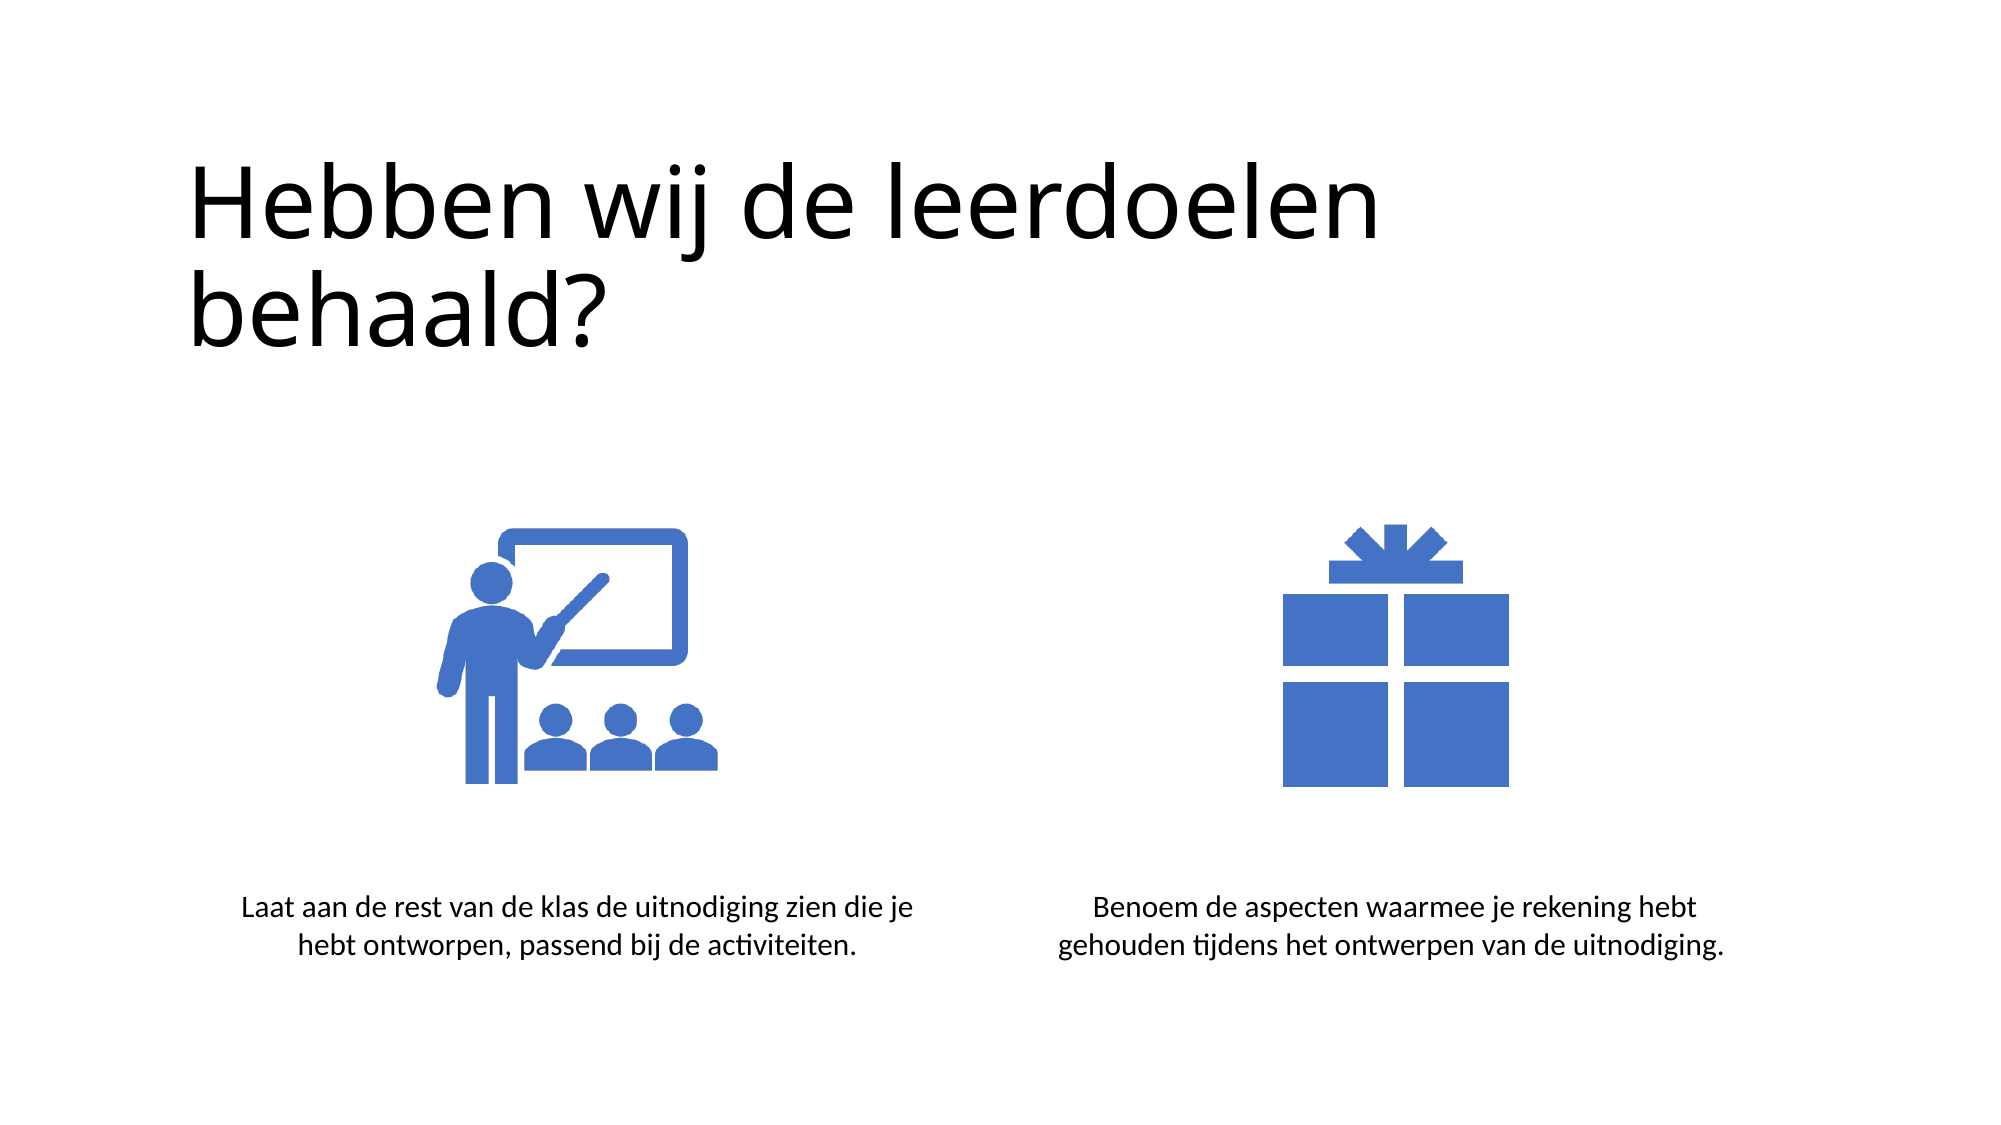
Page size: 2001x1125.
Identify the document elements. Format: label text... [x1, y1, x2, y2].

title Hebben wij de leerdoelen behaald? [171, 132, 1803, 388]
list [171, 494, 1803, 1008]
